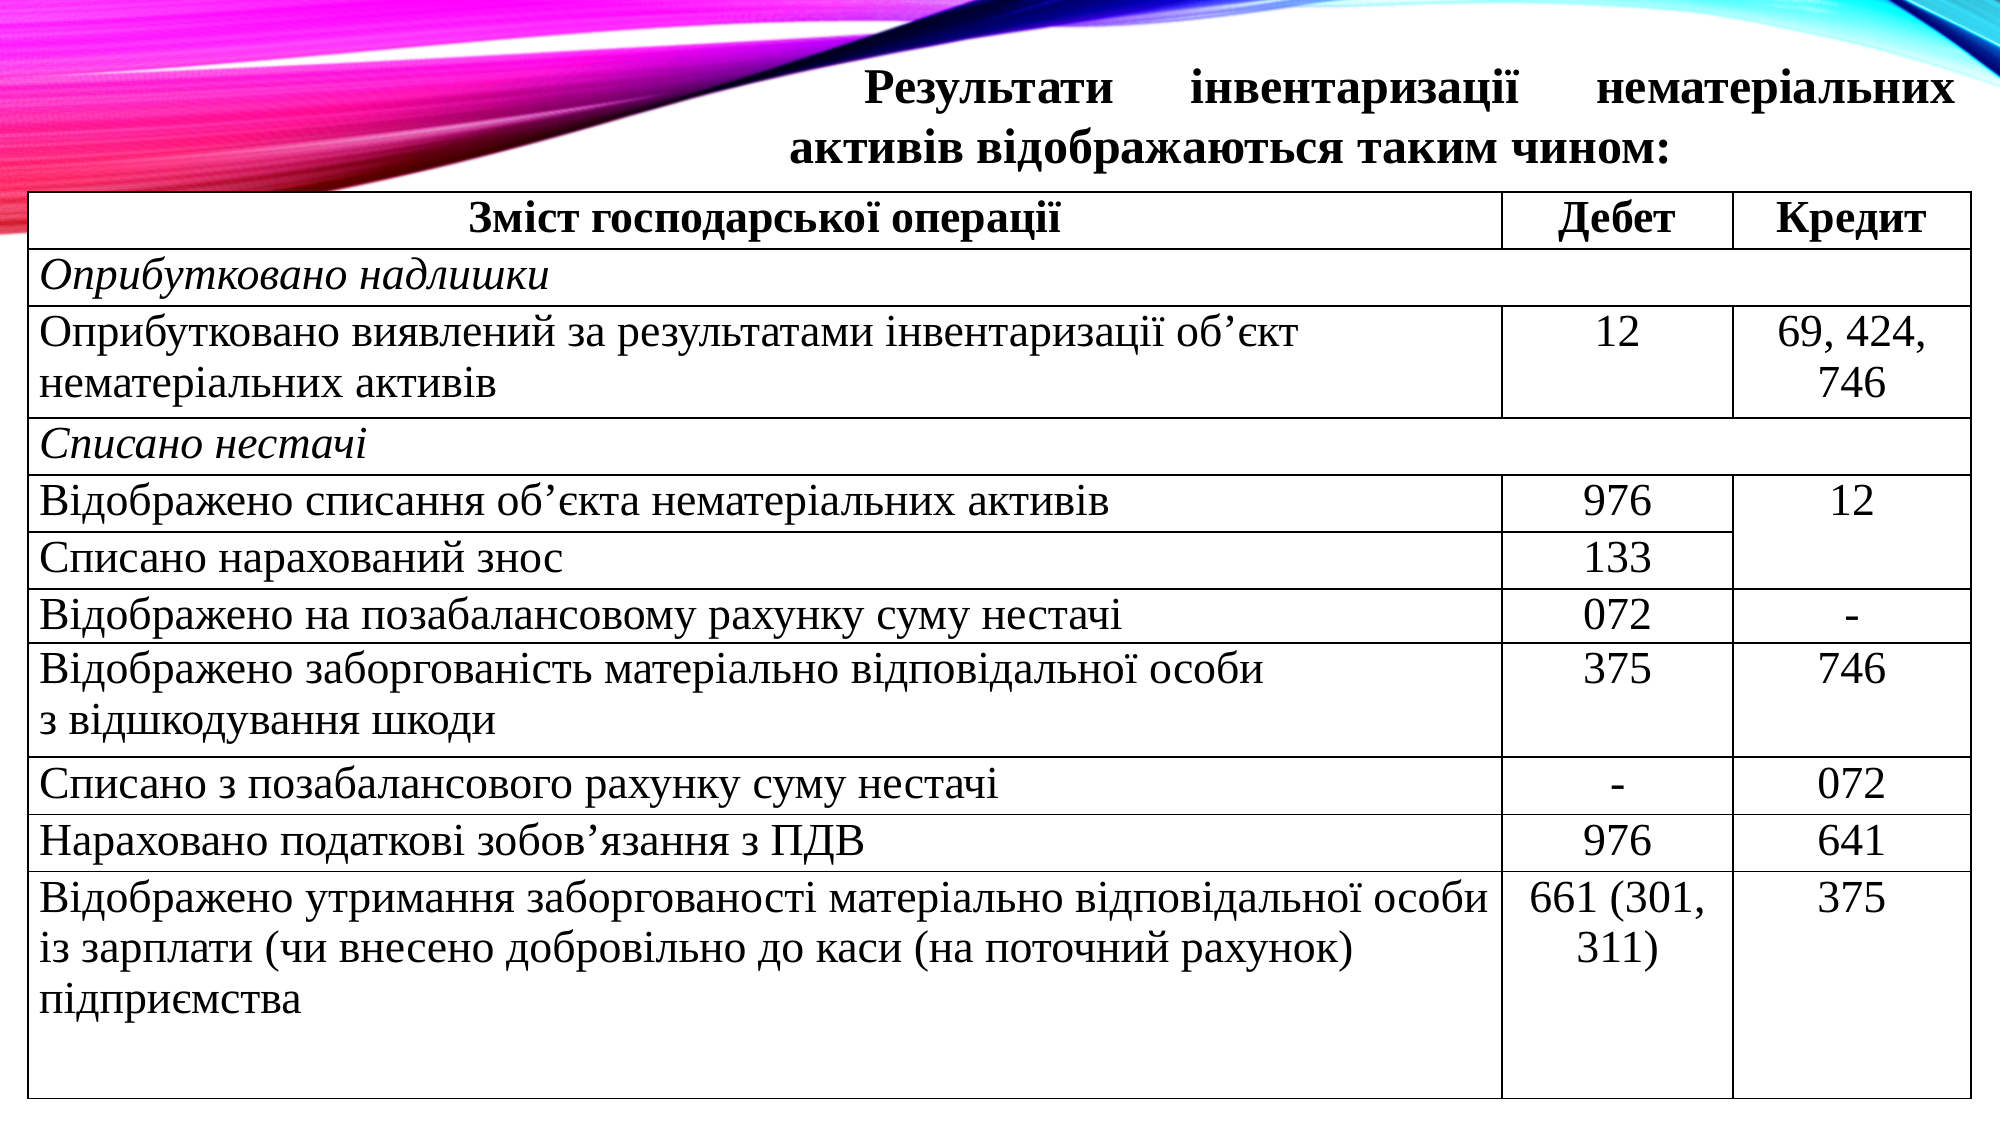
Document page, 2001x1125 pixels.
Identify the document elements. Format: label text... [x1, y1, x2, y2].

table_cell 661 (301, 311) [1503, 872, 1732, 1098]
table_cell Відображено на позабалансовому рахунку суму нестачі [29, 590, 1501, 642]
table_header Дебет [1503, 193, 1732, 248]
table_cell 375 [1734, 872, 1970, 1098]
table_header Зміст господарської операції [29, 193, 1501, 248]
table_cell - [1503, 758, 1732, 814]
table_cell Відображено утримання заборгованості матеріально відповідальної особи із зарплати (чи внесено добровільно до каси (на поточний рахунок) підприємства [29, 872, 1501, 1098]
table_cell Оприбутковано надлишки [29, 250, 1970, 305]
table_cell - [1734, 590, 1970, 642]
table_cell 976 [1503, 476, 1732, 531]
table_cell 072 [1734, 758, 1970, 814]
picture [1910, 0, 2000, 45]
picture [1890, 0, 2000, 75]
table_cell 12 [1503, 307, 1732, 417]
table_cell Нараховано податкові зобов’язання з ПДВ [29, 815, 1501, 871]
table_cell Відображено списання об’єкта нематеріальних активів [29, 476, 1501, 531]
table_cell Списано з позабалансового рахунку суму нестачі [29, 758, 1501, 814]
picture [0, 0, 2000, 237]
table_cell 69, 424, 746 [1734, 307, 1970, 417]
table_cell 375 [1503, 644, 1732, 756]
table_cell Відображено заборгованість матеріально відповідальної особи з відшкодування шкоди [29, 644, 1501, 756]
table_cell Списано нестачі [29, 419, 1970, 474]
list Результати інвентаризації нематеріальних активів відображаються таким чином: [774, 46, 1971, 189]
table_cell 976 [1503, 815, 1732, 871]
table_cell Оприбутковано виявлений за результатами інвентаризації об’єкт нематеріальних активів [29, 307, 1501, 417]
table_cell Списано нарахований знос [29, 533, 1501, 588]
table_cell 12 [1734, 476, 1970, 588]
table_cell 133 [1503, 533, 1732, 588]
table_header Кредит [1734, 193, 1970, 248]
table_cell 746 [1734, 644, 1970, 756]
table_cell 641 [1734, 815, 1970, 871]
table_cell 072 [1503, 590, 1732, 642]
